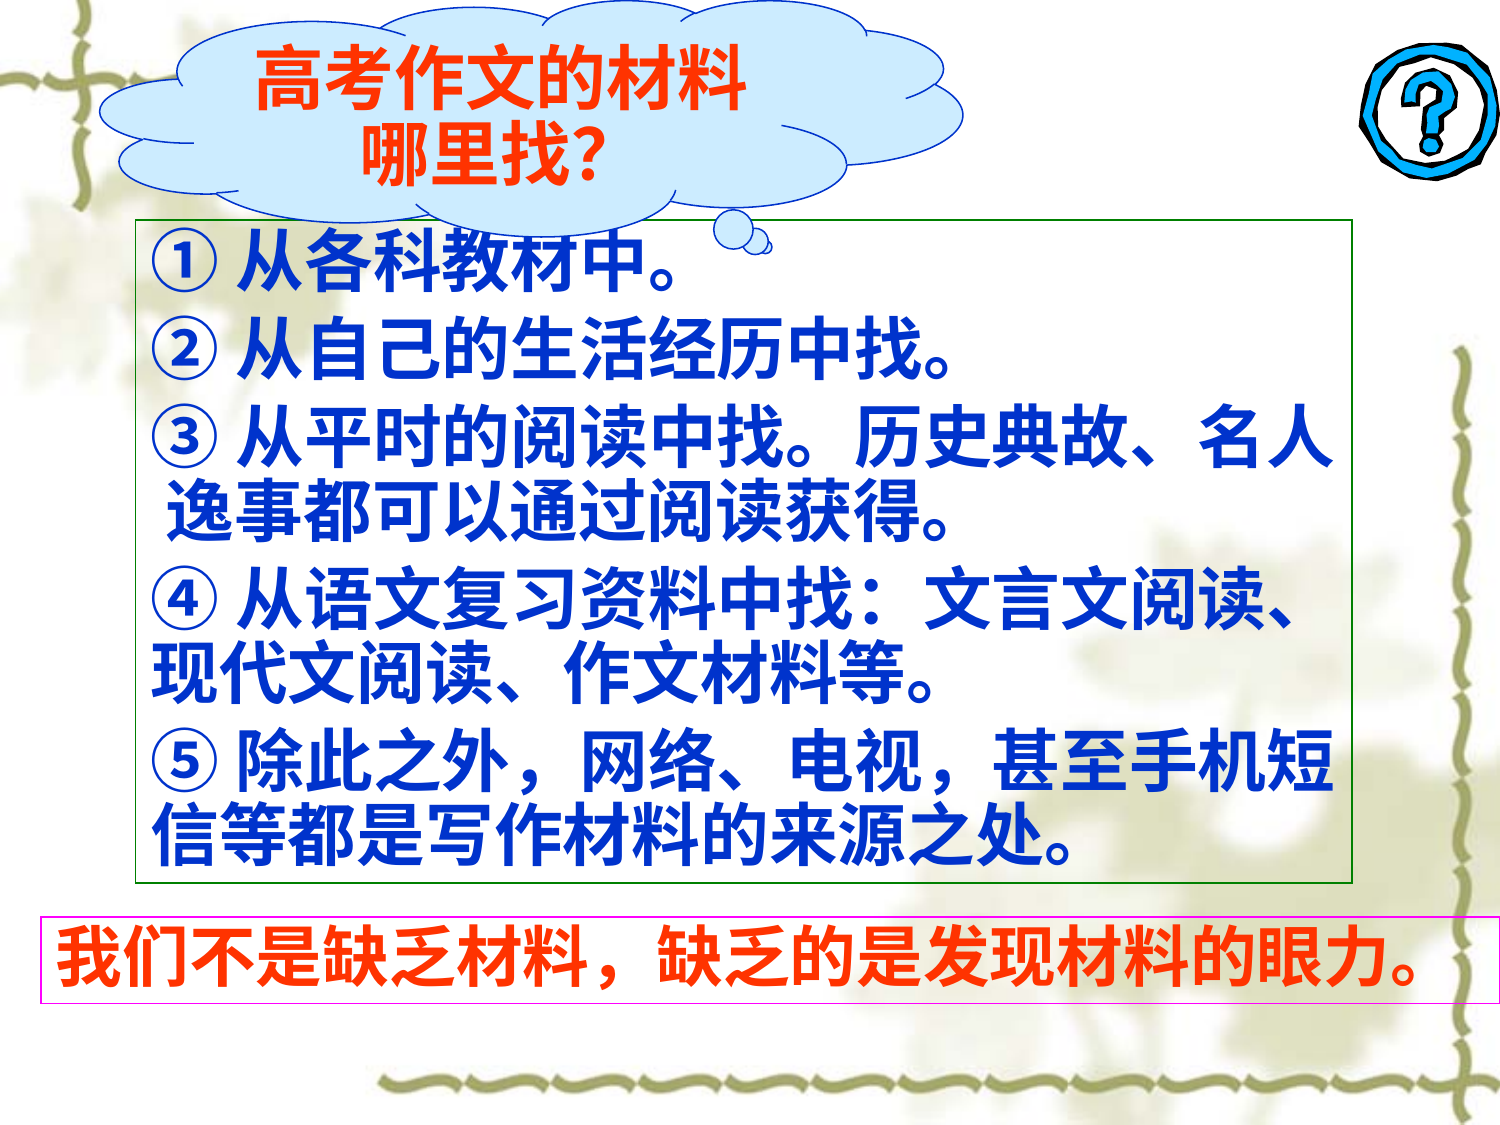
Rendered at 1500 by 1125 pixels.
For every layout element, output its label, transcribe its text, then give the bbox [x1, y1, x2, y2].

picture [639, 0, 757, 12]
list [1358, 42, 1500, 182]
text_box ①从各科教材中。 ②从自己的生活经历中找。 ③从平时的阅读中找。历史典故、名人 逸事都可以通过阅读获得。 ④从语文复习资料中找：文言文阅读、现代文阅读、作文材料等。 ⑤除此之外，网络、电视，甚至手机短信等都是写作材料的来源之处。 [135, 219, 1353, 884]
text_box 我们不是缺乏材料，缺乏的是发现材料的眼力。 [41, 916, 1500, 1004]
text_box 高考作文的材料哪里找？ [99, 0, 963, 237]
text_box 高考作文的材料哪里找？ [713, 209, 772, 255]
picture [412, 215, 435, 219]
picture [0, 0, 1500, 1125]
